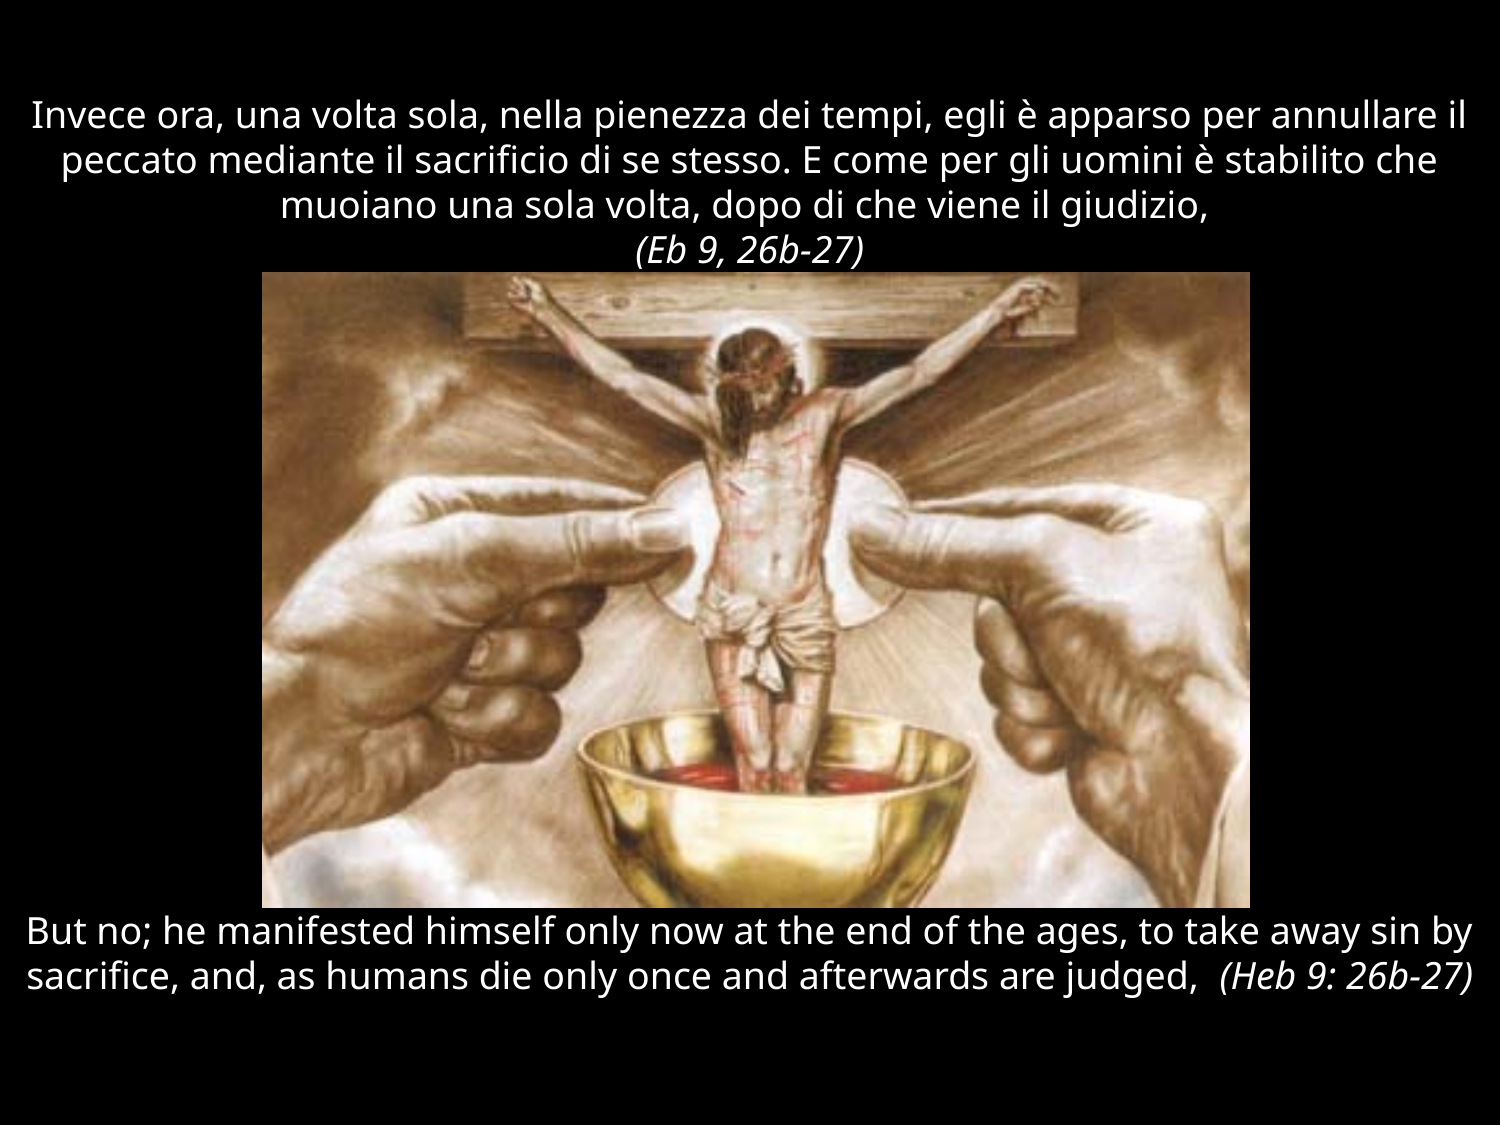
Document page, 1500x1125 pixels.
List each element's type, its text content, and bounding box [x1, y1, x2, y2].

picture [262, 272, 1250, 908]
text_box But no; he manifested himself only now at the end of the ages, to take away sin by sacrifice, and, as humans die only once and afterwards are judged, (Heb 9: 26b-27) [0, 899, 1500, 1005]
title Invece ora, una volta sola, nella pienezza dei tempi, egli è apparso per annullare il peccato mediante il sacrificio di se stesso. E come per gli uomini è stabilito che muoiano una sola volta, dopo di che viene il giudizio, (Eb 9, 26b-27) [0, 87, 1500, 275]
